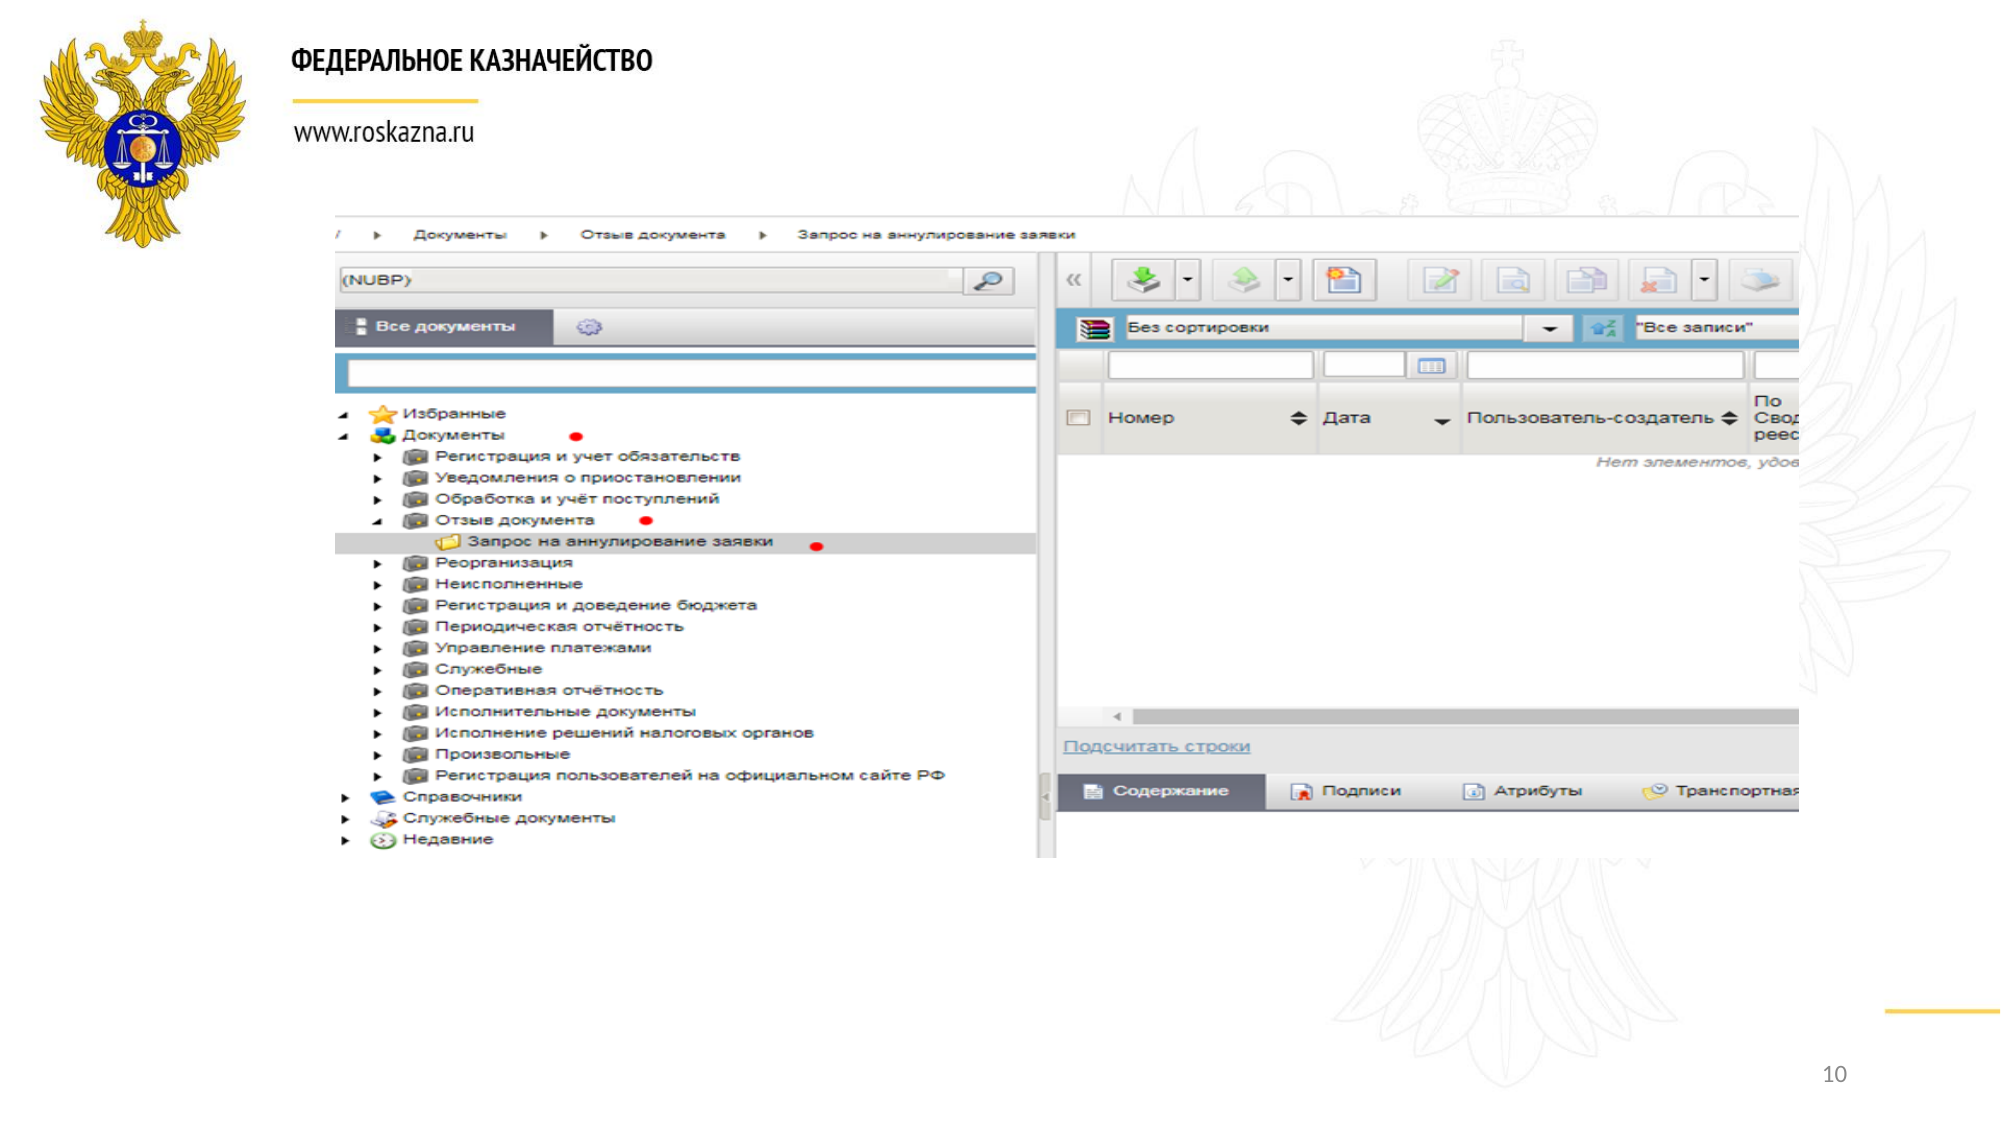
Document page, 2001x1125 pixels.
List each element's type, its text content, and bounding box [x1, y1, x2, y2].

picture [0, 0, 2001, 1125]
slide_number 10 [1412, 1042, 1863, 1103]
